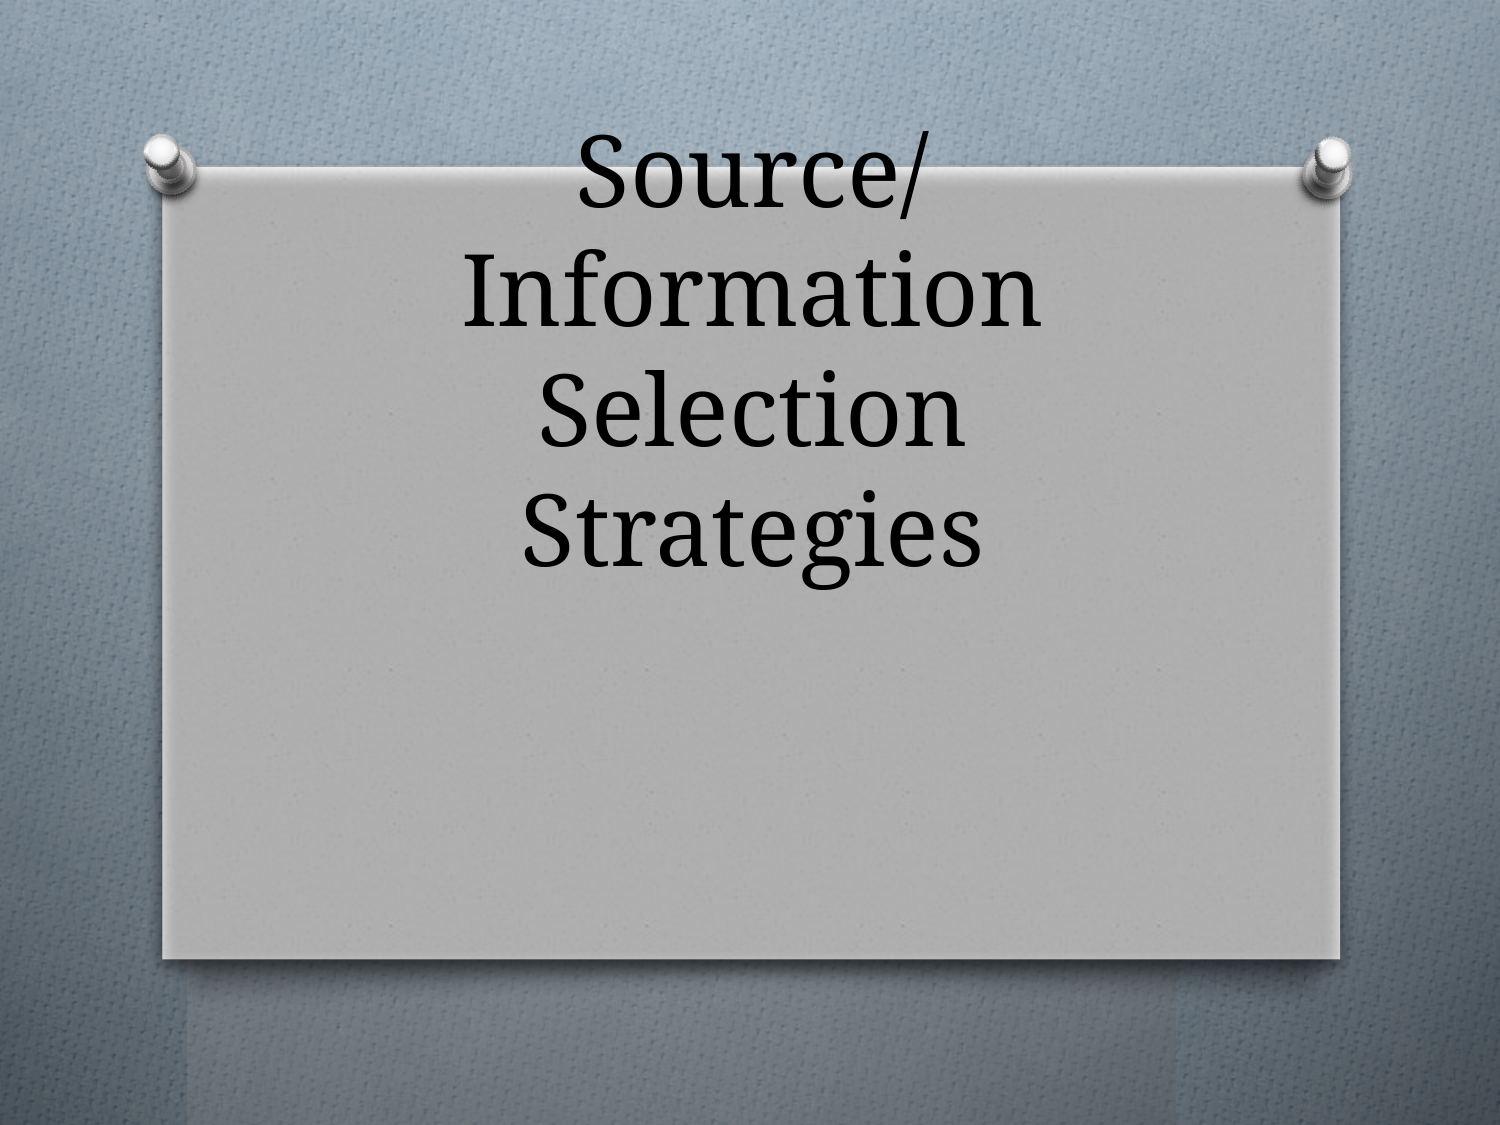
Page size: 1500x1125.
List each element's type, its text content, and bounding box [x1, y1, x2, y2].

title Source/Information Selection Strategies [283, 294, 1223, 595]
picture [1274, 109, 1396, 230]
picture [112, 100, 235, 224]
